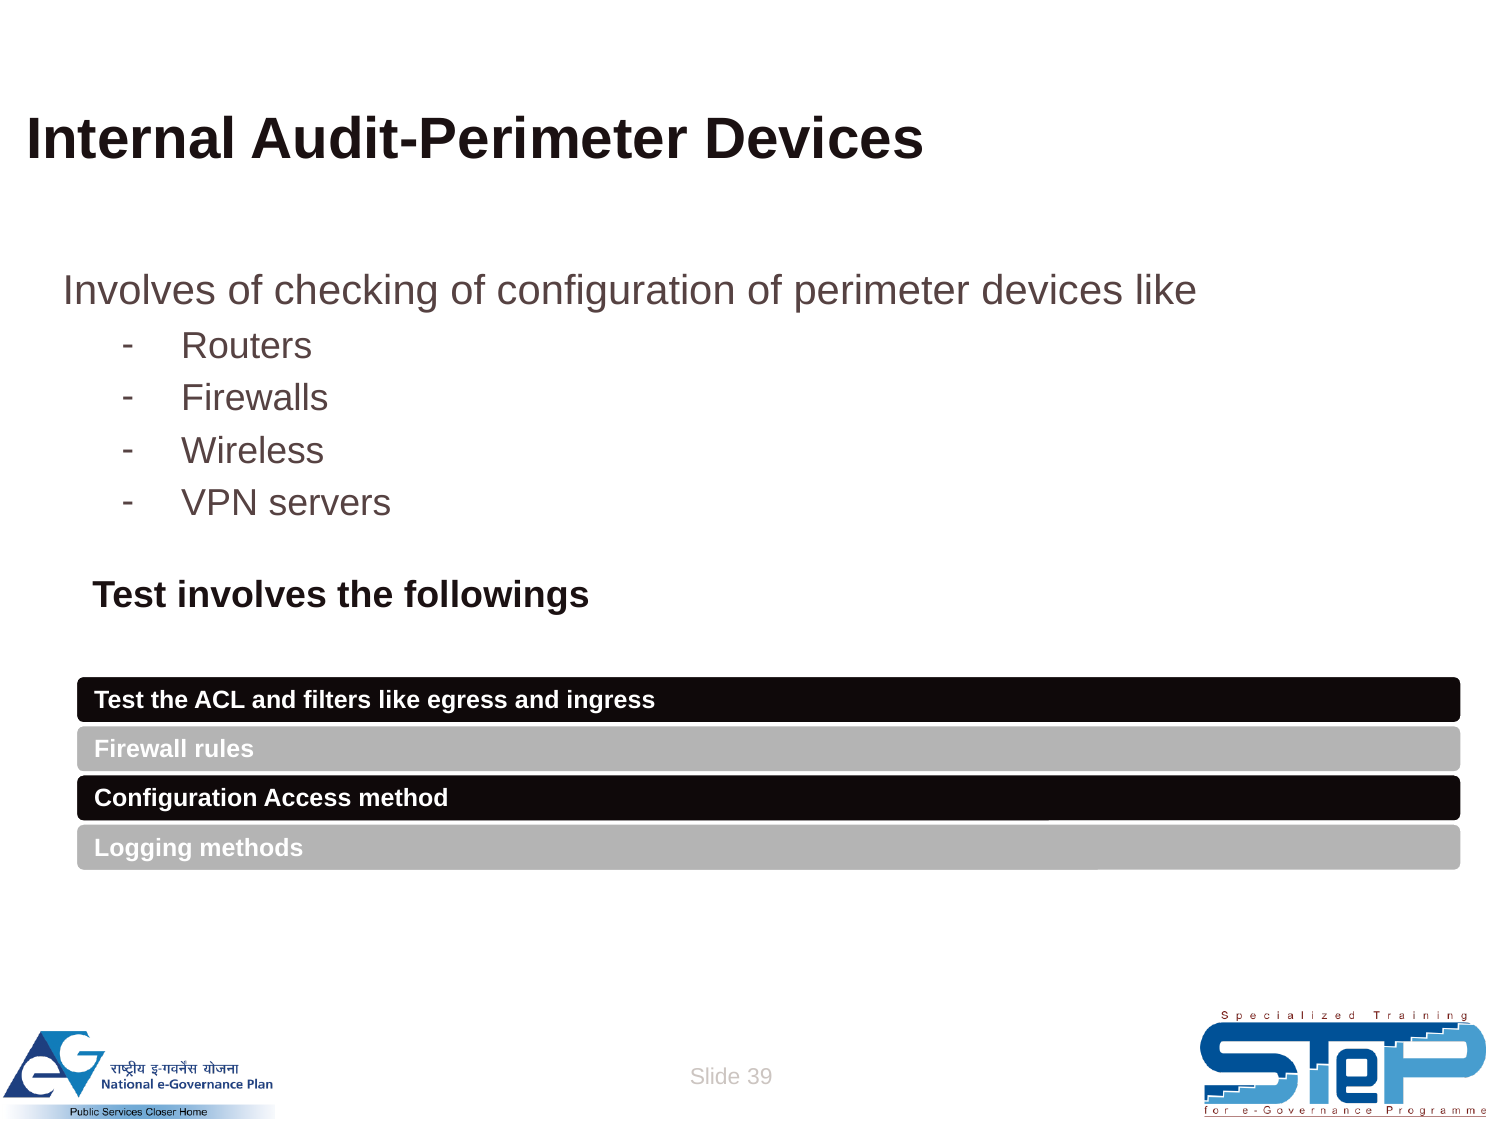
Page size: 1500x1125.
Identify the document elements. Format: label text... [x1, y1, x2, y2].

list Involves of checking of configuration of perimeter devices like Routers Firewalls Wireless VPN servers [62, 262, 1338, 538]
text_box Test involves the followings [2, 562, 616, 623]
picture [2, 1031, 275, 1119]
picture [1200, 1011, 1486, 1117]
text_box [74, 674, 1463, 873]
title Internal Audit-Perimeter Devices [26, 99, 1472, 224]
